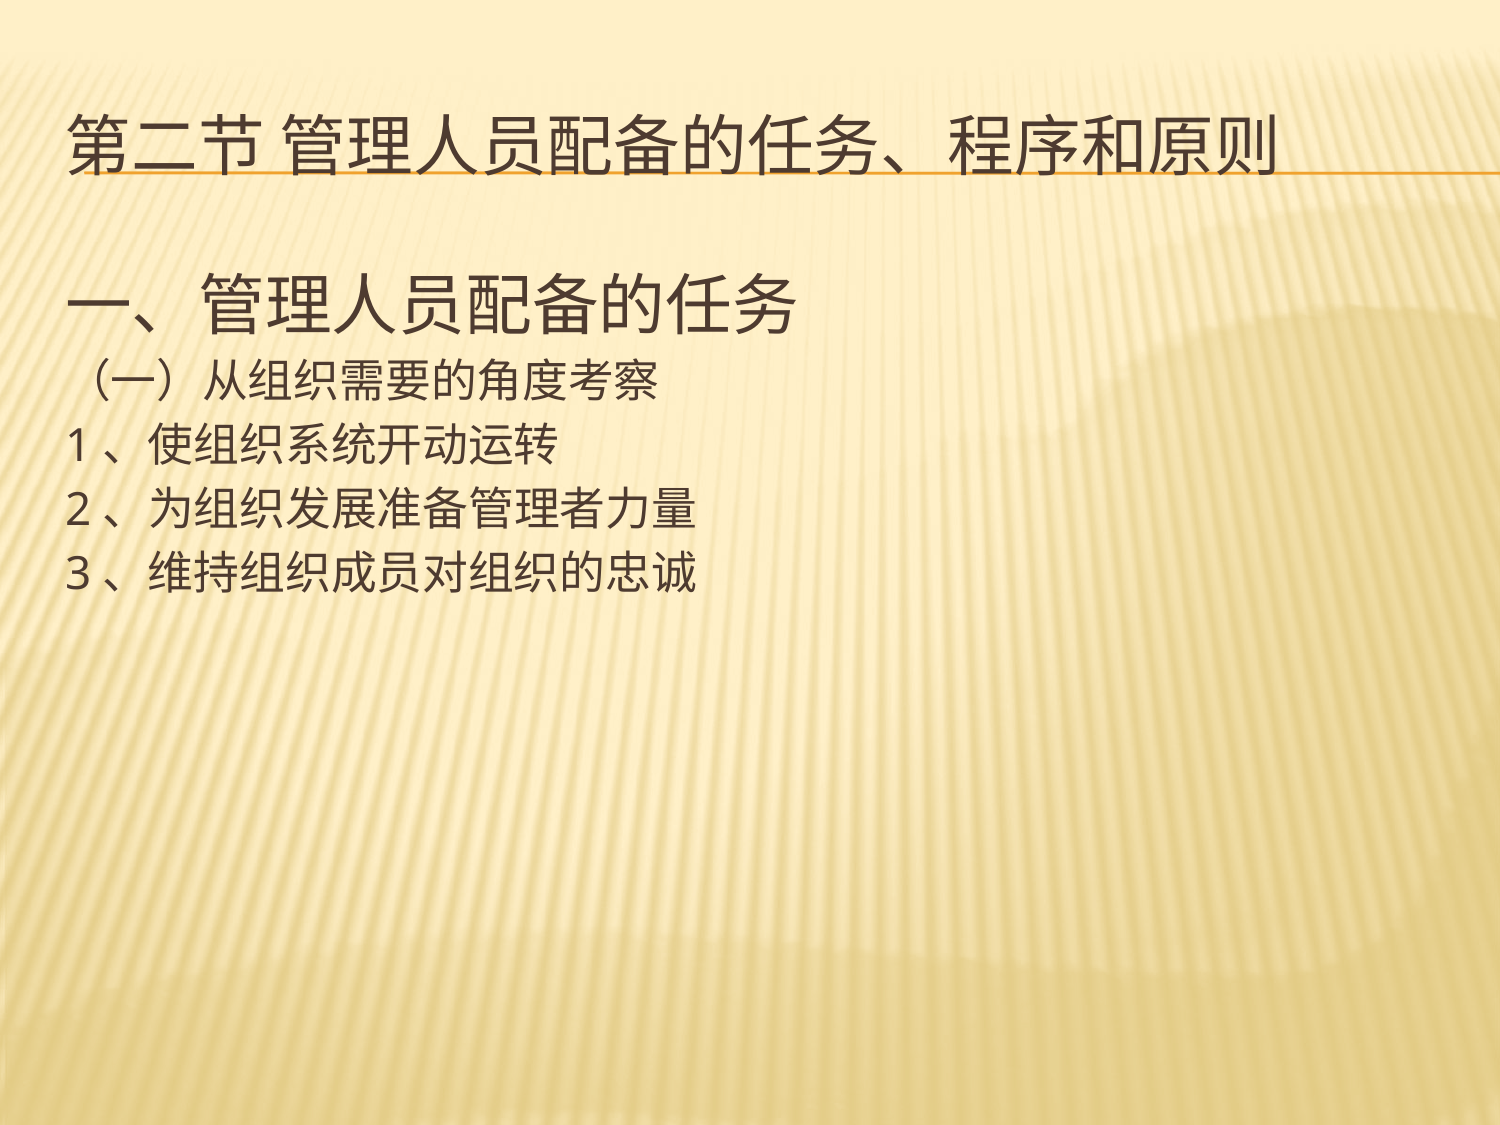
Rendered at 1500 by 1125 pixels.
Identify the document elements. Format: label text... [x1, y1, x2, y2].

list 一、管理人员配备的任务 （一）从组织需要的角度考察 1、使组织系统开动运转 2、为组织发展准备管理者力量 3、维持组织成员对组织的忠诚 [49, 254, 1476, 1071]
title 第二节 管理人员配备的任务、程序和原则 [50, 75, 1475, 213]
